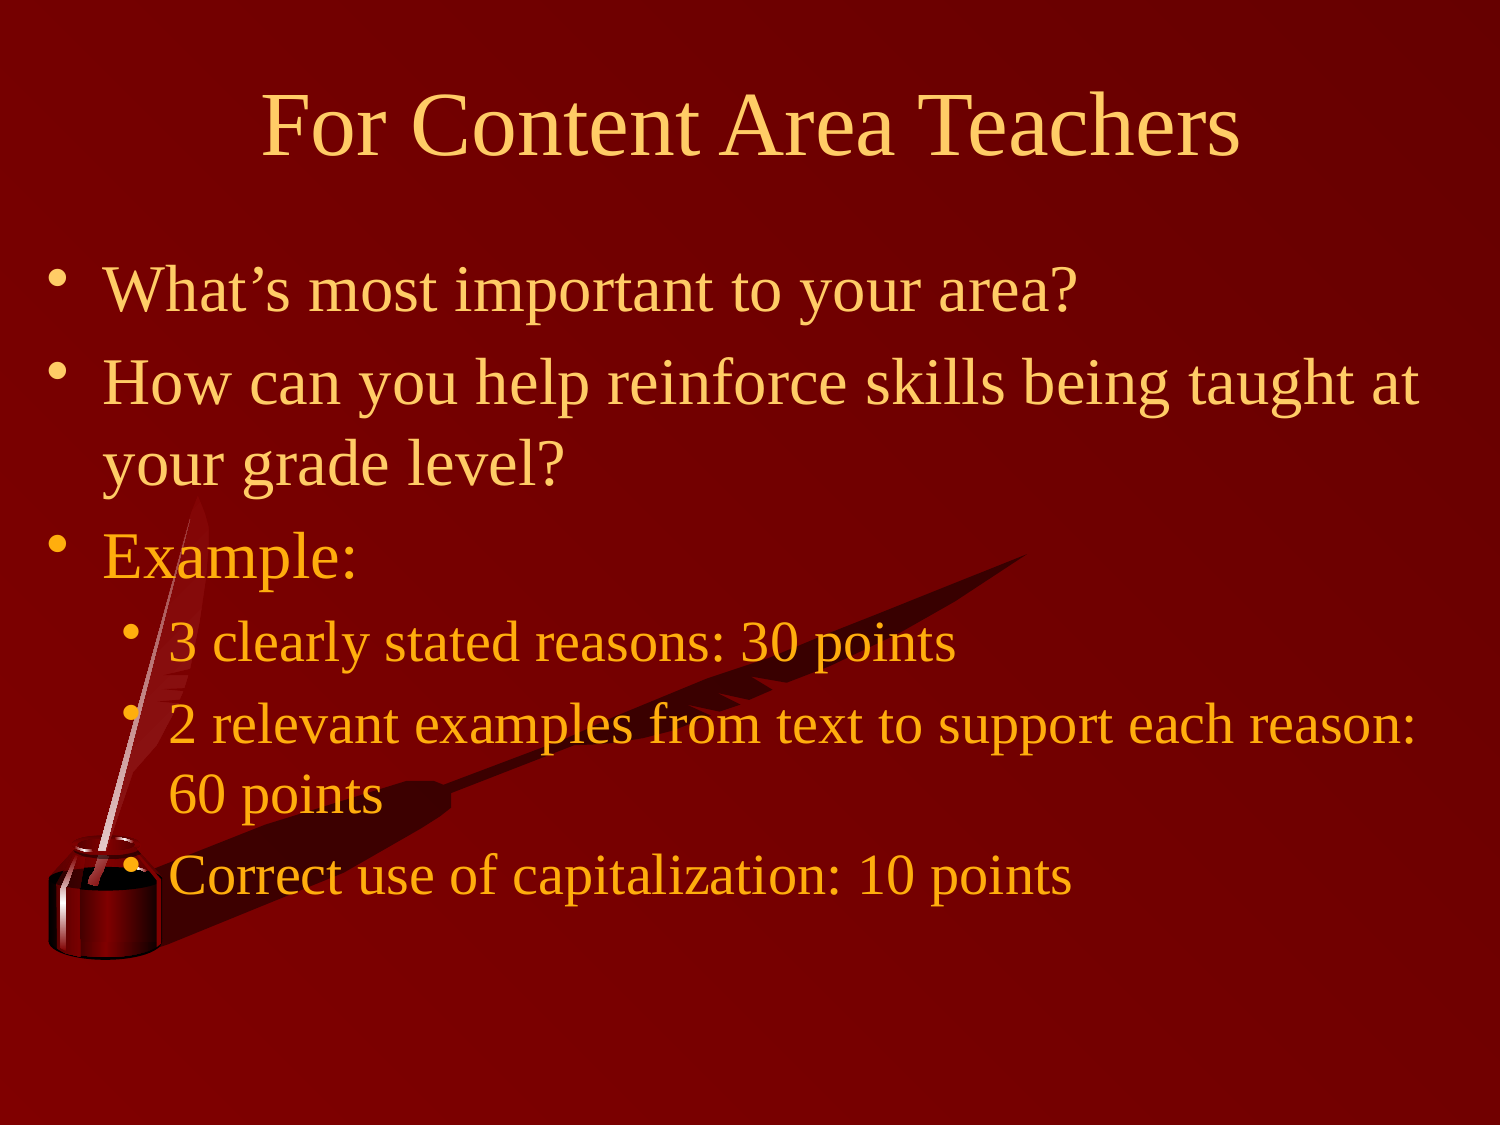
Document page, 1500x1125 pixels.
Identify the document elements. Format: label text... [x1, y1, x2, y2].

list What’s most important to your area? How can you help reinforce skills being taught at your grade level? Example: 3 clearly stated reasons: 30 points 2 relevant examples from text to support each reason: 60 points Correct use of capitalization: 10 points [30, 237, 1472, 1022]
title For Content Area Teachers [29, 19, 1475, 219]
